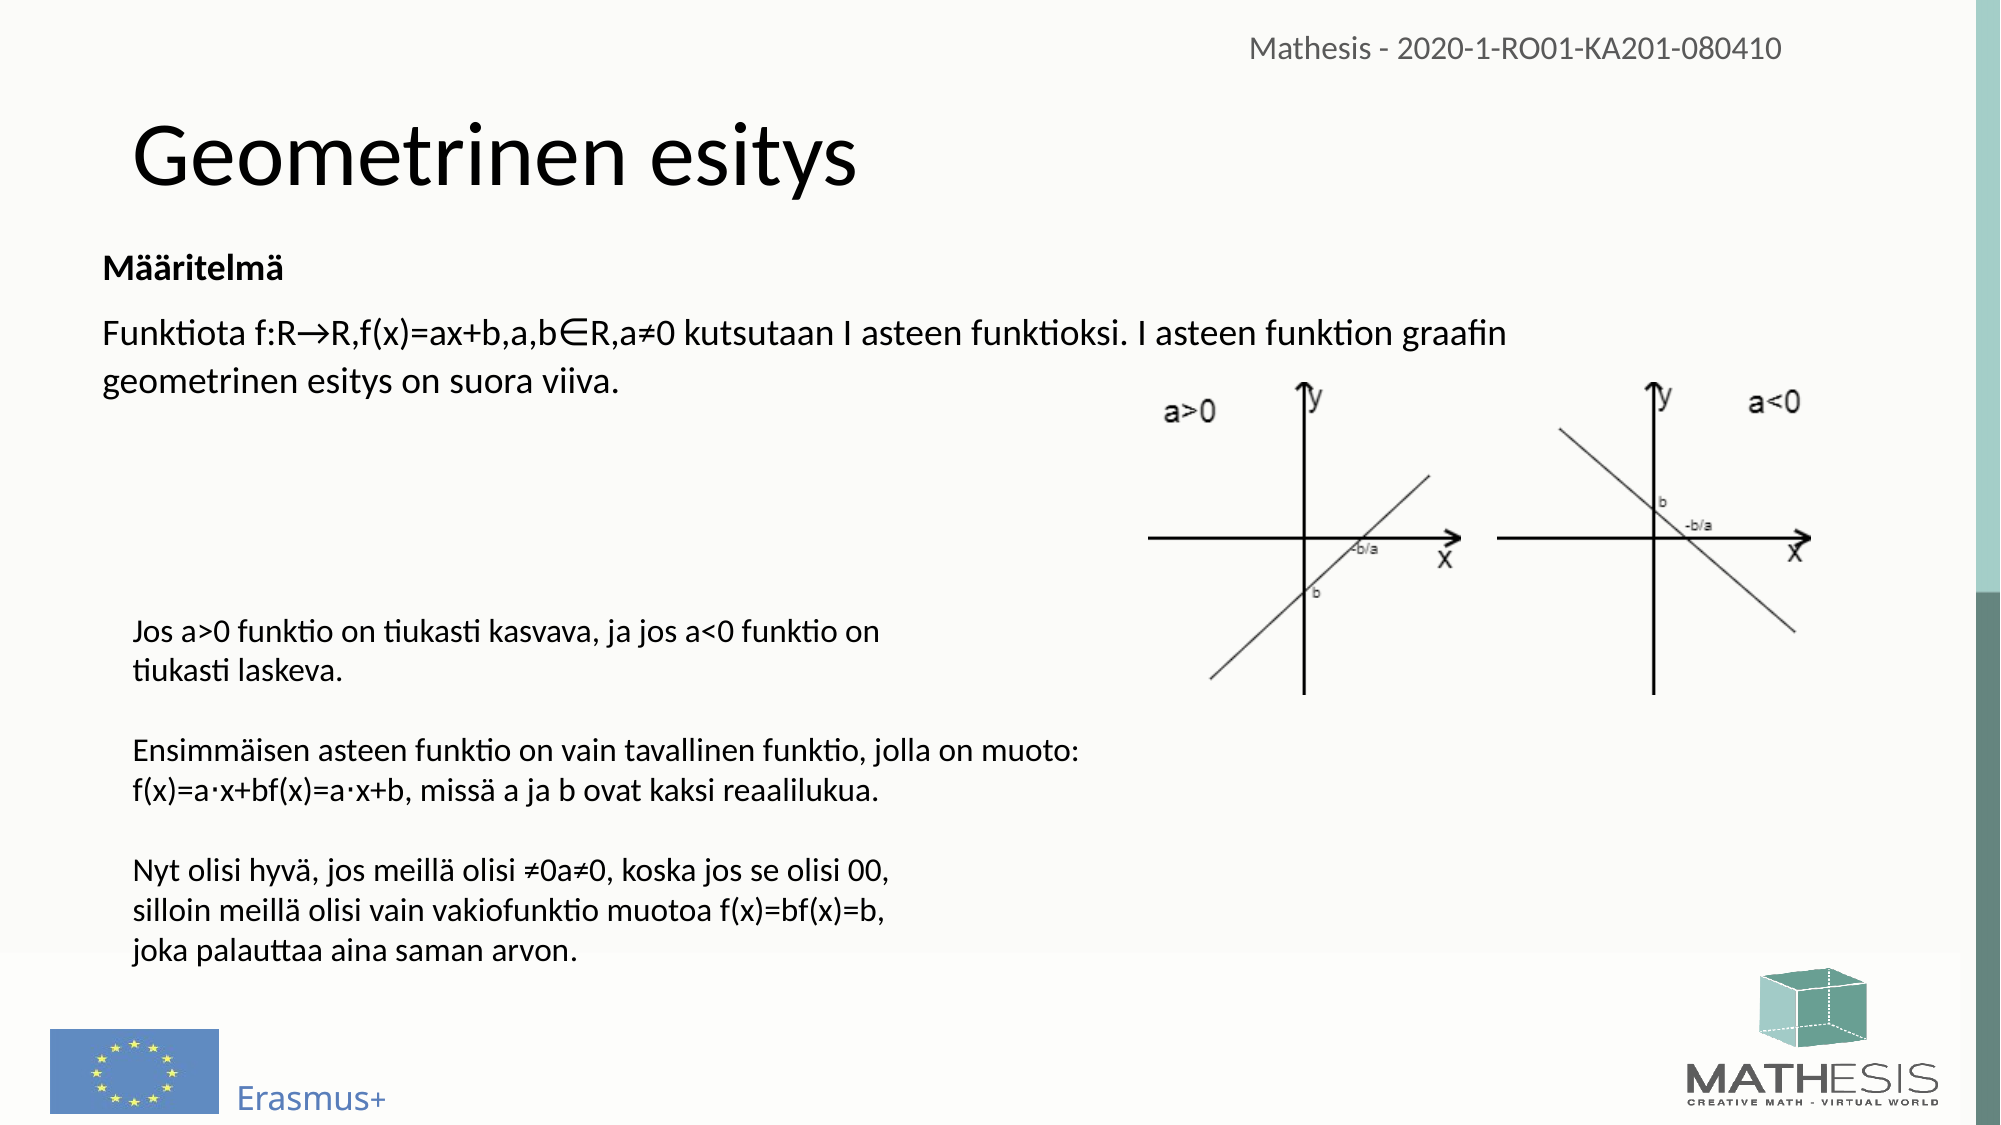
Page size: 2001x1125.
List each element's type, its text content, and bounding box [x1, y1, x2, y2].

picture [1497, 381, 1811, 695]
picture [1147, 381, 1461, 695]
text_box Δ>0 [1664, 928, 1961, 1125]
text_box Δ>0 [50, 1029, 219, 1114]
title Geometrinen esitys [117, 86, 1818, 328]
text_box Määritelmä Funktiota f:R→R,f(x)=ax+b,a,b∈R,a≠0 kutsutaan I asteen funktioksi. I asteen funktion graafin geometrinen esitys on suora viiva. [87, 232, 1694, 409]
text_box Jos a>0 funktio on tiukasti kasvava, ja jos a<0 funktio on tiukasti laskeva. Ensimmäisen asteen funktio on vain tavallinen funktio, jolla on muoto: f(x)=a⋅x+bf(x)=a⋅x+b, missä a ja b ovat kaksi reaalilukua. Nyt olisi hyvä, jos meillä olisi ≠0a≠0, koska jos se olisi 00, silloin meillä olisi vain vakiofunktio muotoa f(x)=bf(x)=b, joka palauttaa aina saman arvon. [117, 601, 1562, 976]
text_box Δ>0 [1976, 0, 2000, 1125]
